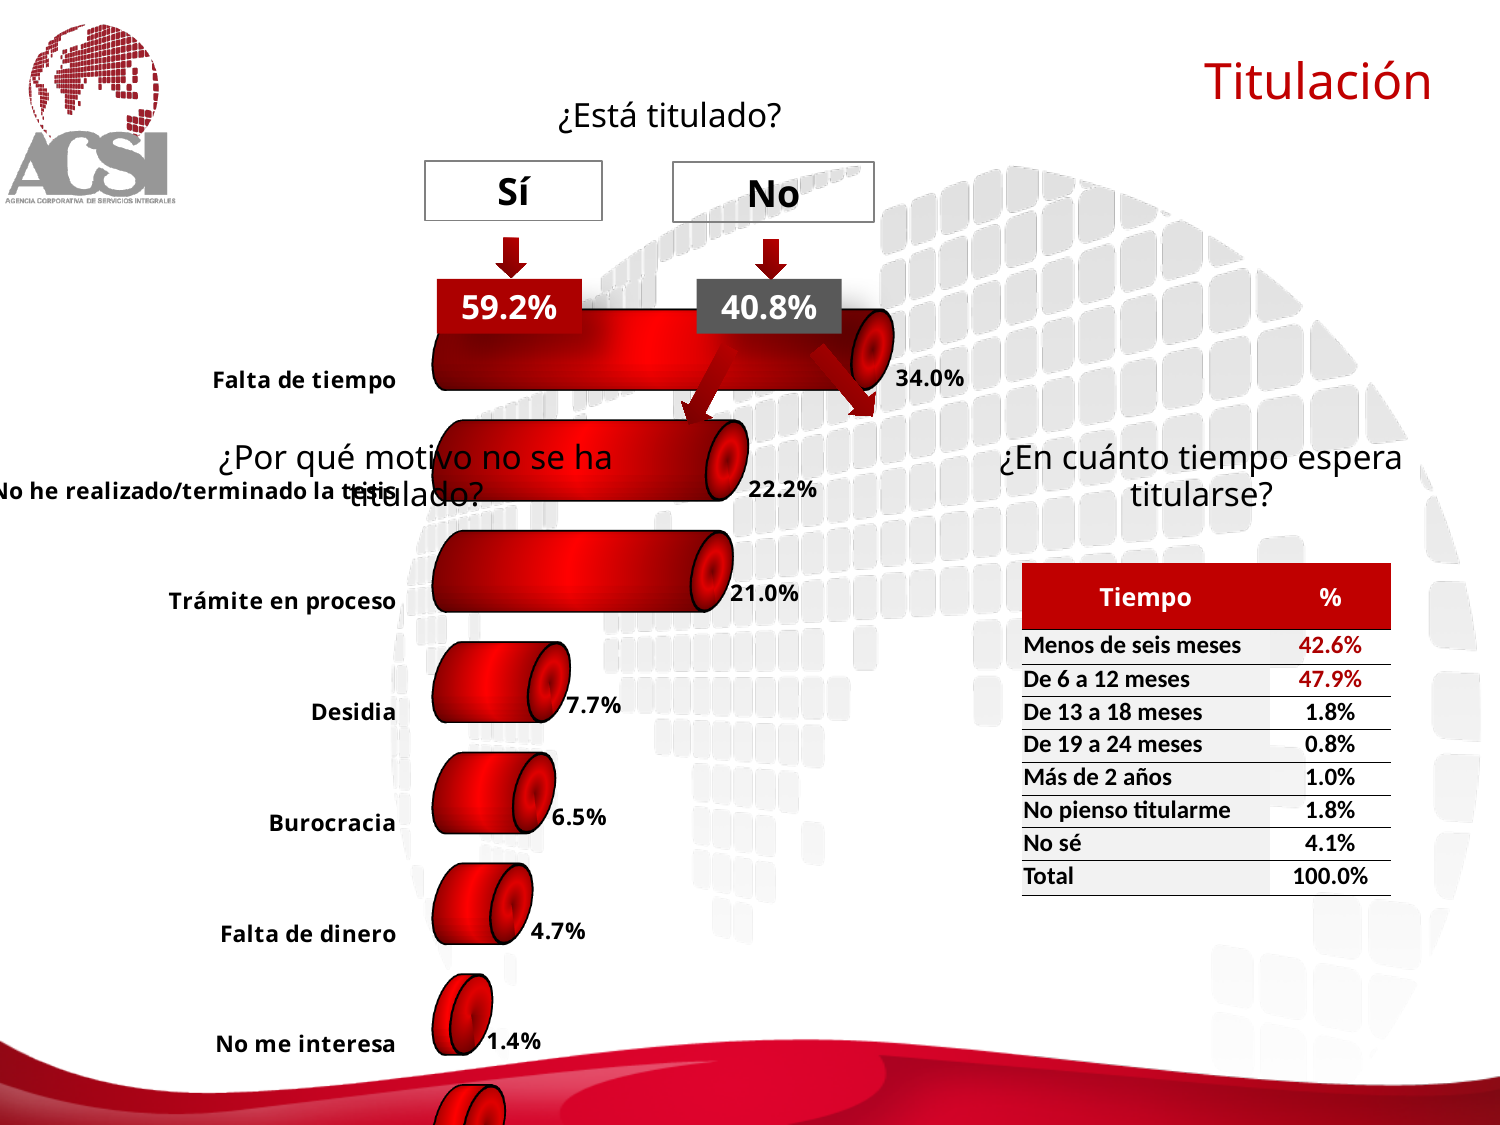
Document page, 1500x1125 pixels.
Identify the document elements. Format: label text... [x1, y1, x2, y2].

table_cell 1.0% [1270, 763, 1391, 795]
table_cell 1.8% [1270, 697, 1391, 729]
table_header Tiempo [1022, 563, 1270, 629]
table_header % [1270, 563, 1391, 629]
table_cell 42.6% [1270, 630, 1391, 664]
picture [372, 149, 1500, 1125]
table_cell No sé [1022, 828, 1270, 860]
text_box ¿En cuánto tiempo espera titularse? [998, 432, 1471, 522]
table_cell No pienso titularme [1022, 796, 1270, 827]
table_cell 1.8% [1270, 796, 1391, 827]
text_box [763, 239, 779, 257]
chart [0, 258, 994, 1125]
table_cell 100.0% [1270, 861, 1391, 895]
text_box ¿Está titulado? [401, 90, 939, 142]
table_cell Menos de seis meses [1022, 630, 1270, 664]
text_box [503, 237, 519, 257]
table_cell Total [1022, 861, 1270, 895]
text_box No [673, 162, 874, 222]
table_cell 4.1% [1270, 828, 1391, 860]
text_box Sí [425, 160, 603, 221]
table_cell De 19 a 24 meses [1022, 730, 1270, 762]
table_cell 0.8% [1270, 730, 1391, 762]
table_cell Más de 2 años [1022, 763, 1270, 795]
table_cell De 6 a 12 meses [1022, 665, 1270, 696]
table_cell De 13 a 18 meses [1022, 697, 1270, 729]
table_cell 47.9% [1270, 665, 1391, 696]
picture [0, 19, 182, 208]
text_box Titulación [537, 42, 1449, 118]
